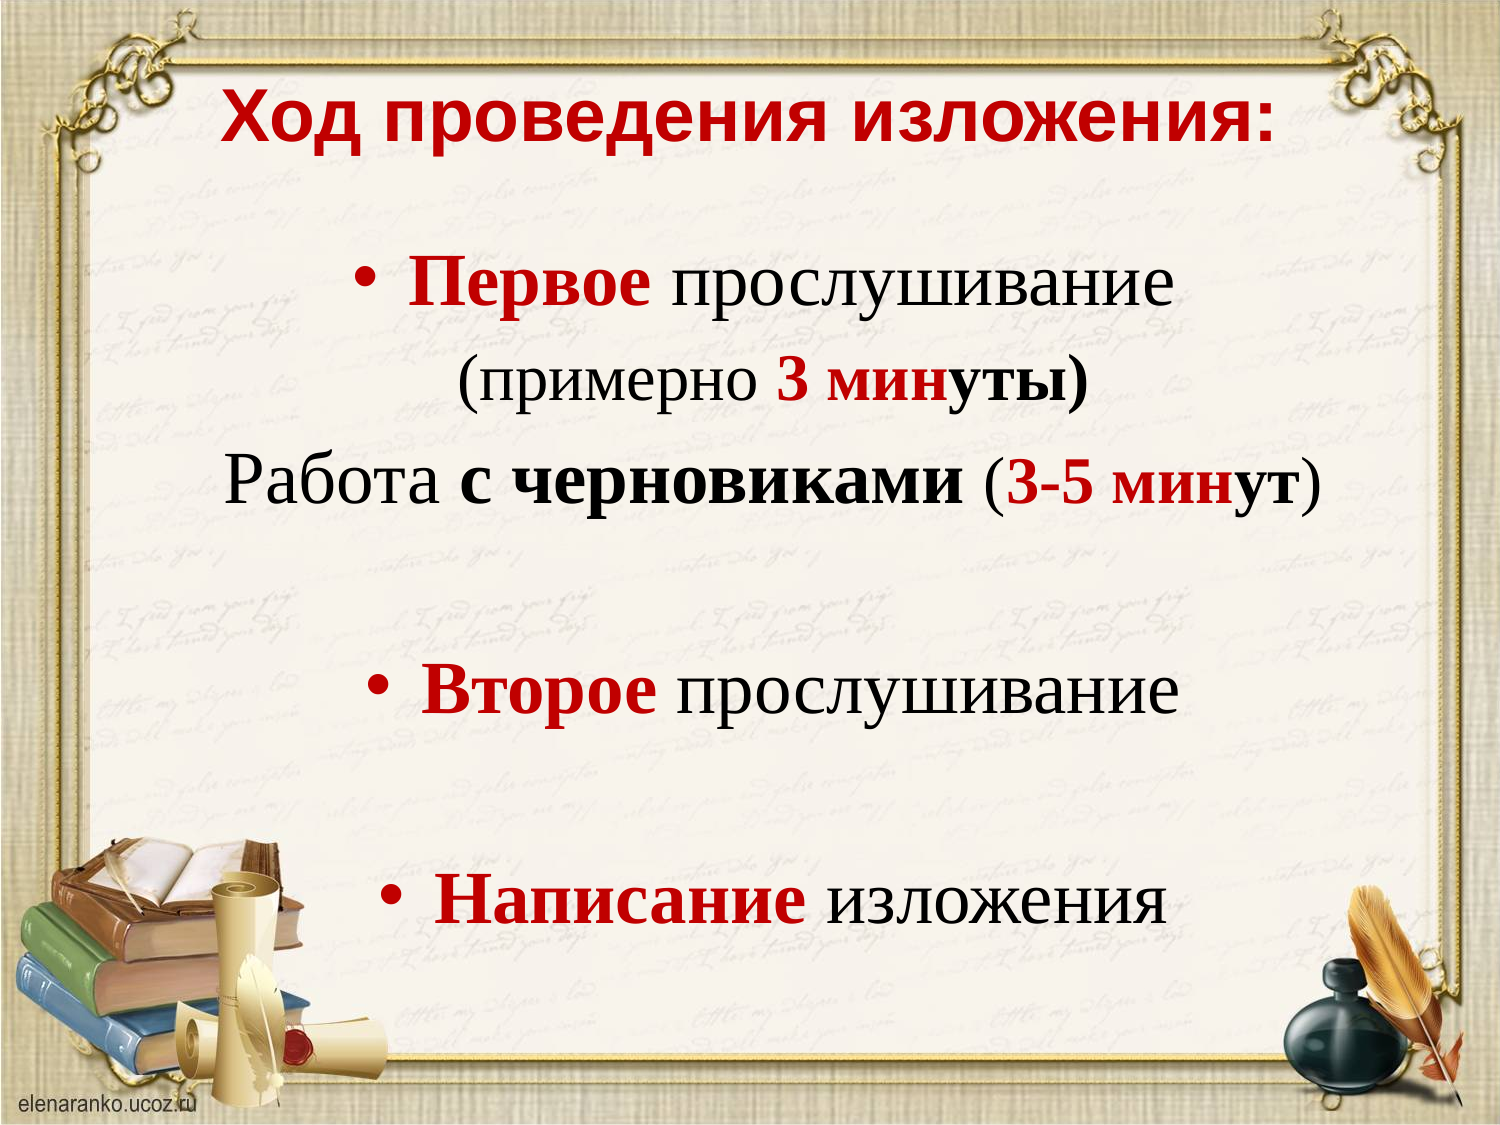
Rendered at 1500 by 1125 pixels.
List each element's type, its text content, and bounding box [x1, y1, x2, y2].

picture [0, 0, 1500, 1125]
title Ход проведения изложения: [75, 58, 1425, 164]
list Первое прослушивание (примерно 3 минуты) Работа с черновиками (3-5 минут) Второе прослушивание Написание изложения [117, 222, 1430, 1012]
